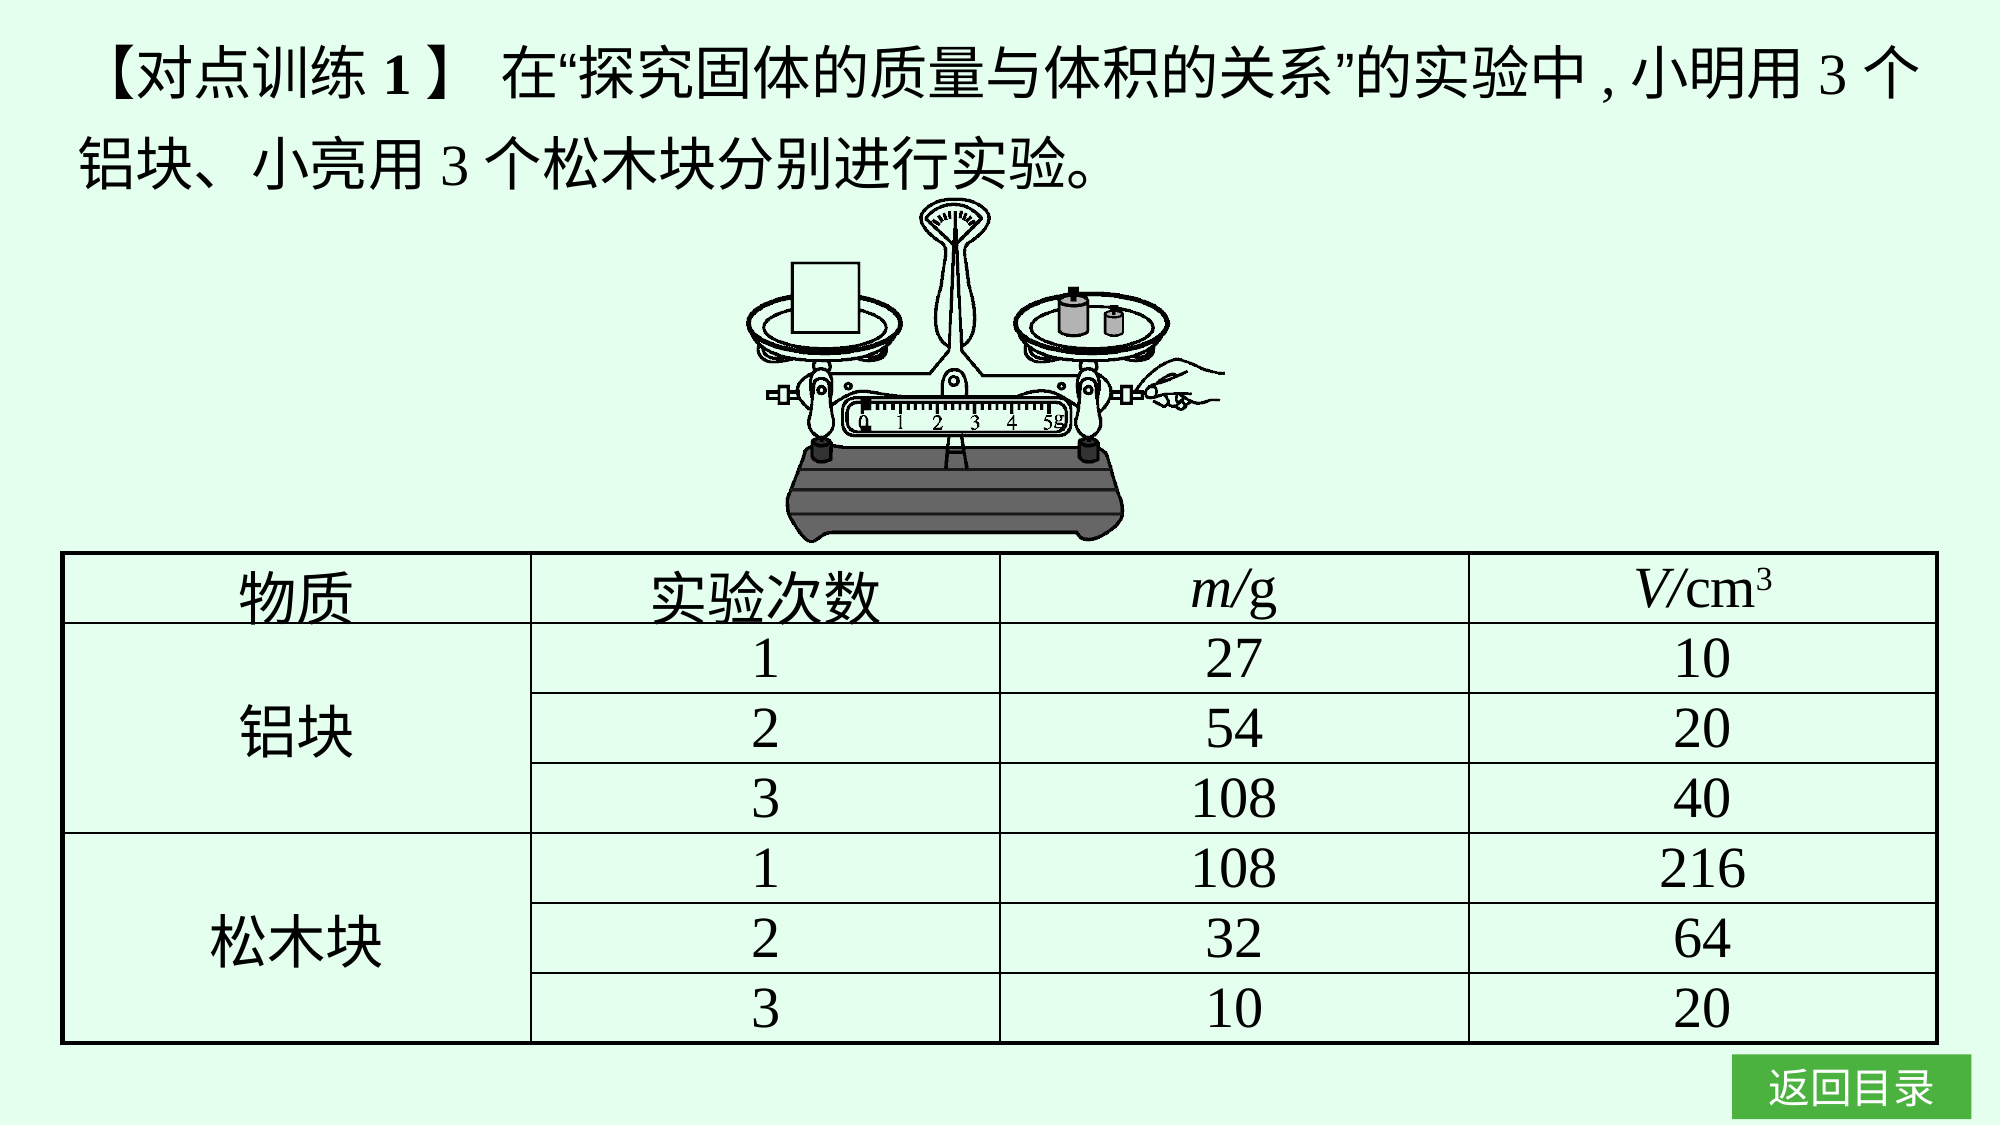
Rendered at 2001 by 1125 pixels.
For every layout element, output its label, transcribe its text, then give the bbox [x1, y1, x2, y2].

table_header V/cm3 [1470, 555, 1935, 622]
table_cell 32 [1001, 904, 1468, 972]
table_cell 10 [1001, 974, 1468, 1041]
table_cell 216 [1470, 834, 1935, 902]
table_cell 3 [532, 764, 999, 832]
table_cell 2 [532, 904, 999, 972]
table_cell 松木块 [65, 834, 530, 1041]
table_cell 108 [1001, 834, 1468, 902]
table_cell 1 [532, 834, 999, 902]
table_cell 64 [1470, 904, 1935, 972]
table_cell 27 [1001, 624, 1468, 692]
table_cell 1 [532, 624, 999, 692]
table_cell 54 [1001, 694, 1468, 762]
table_header m/g [1001, 555, 1468, 622]
table_cell 10 [1470, 624, 1935, 692]
text_box 【对点训练1】 在“探究固体的质量与体积的关系”的实验中,小明用3个铝块、小亮用3个松木块分别进行实验。 [62, 7, 1938, 205]
table_cell 3 [532, 974, 999, 1041]
picture [745, 195, 1228, 544]
table_cell 40 [1470, 764, 1935, 832]
table_cell 2 [532, 694, 999, 762]
table_cell 铝块 [65, 624, 530, 832]
table_header 物质 [65, 555, 530, 622]
table_header 实验次数 [532, 555, 999, 622]
table_cell 20 [1470, 974, 1935, 1041]
table_cell 20 [1470, 694, 1935, 762]
table_cell 108 [1001, 764, 1468, 832]
